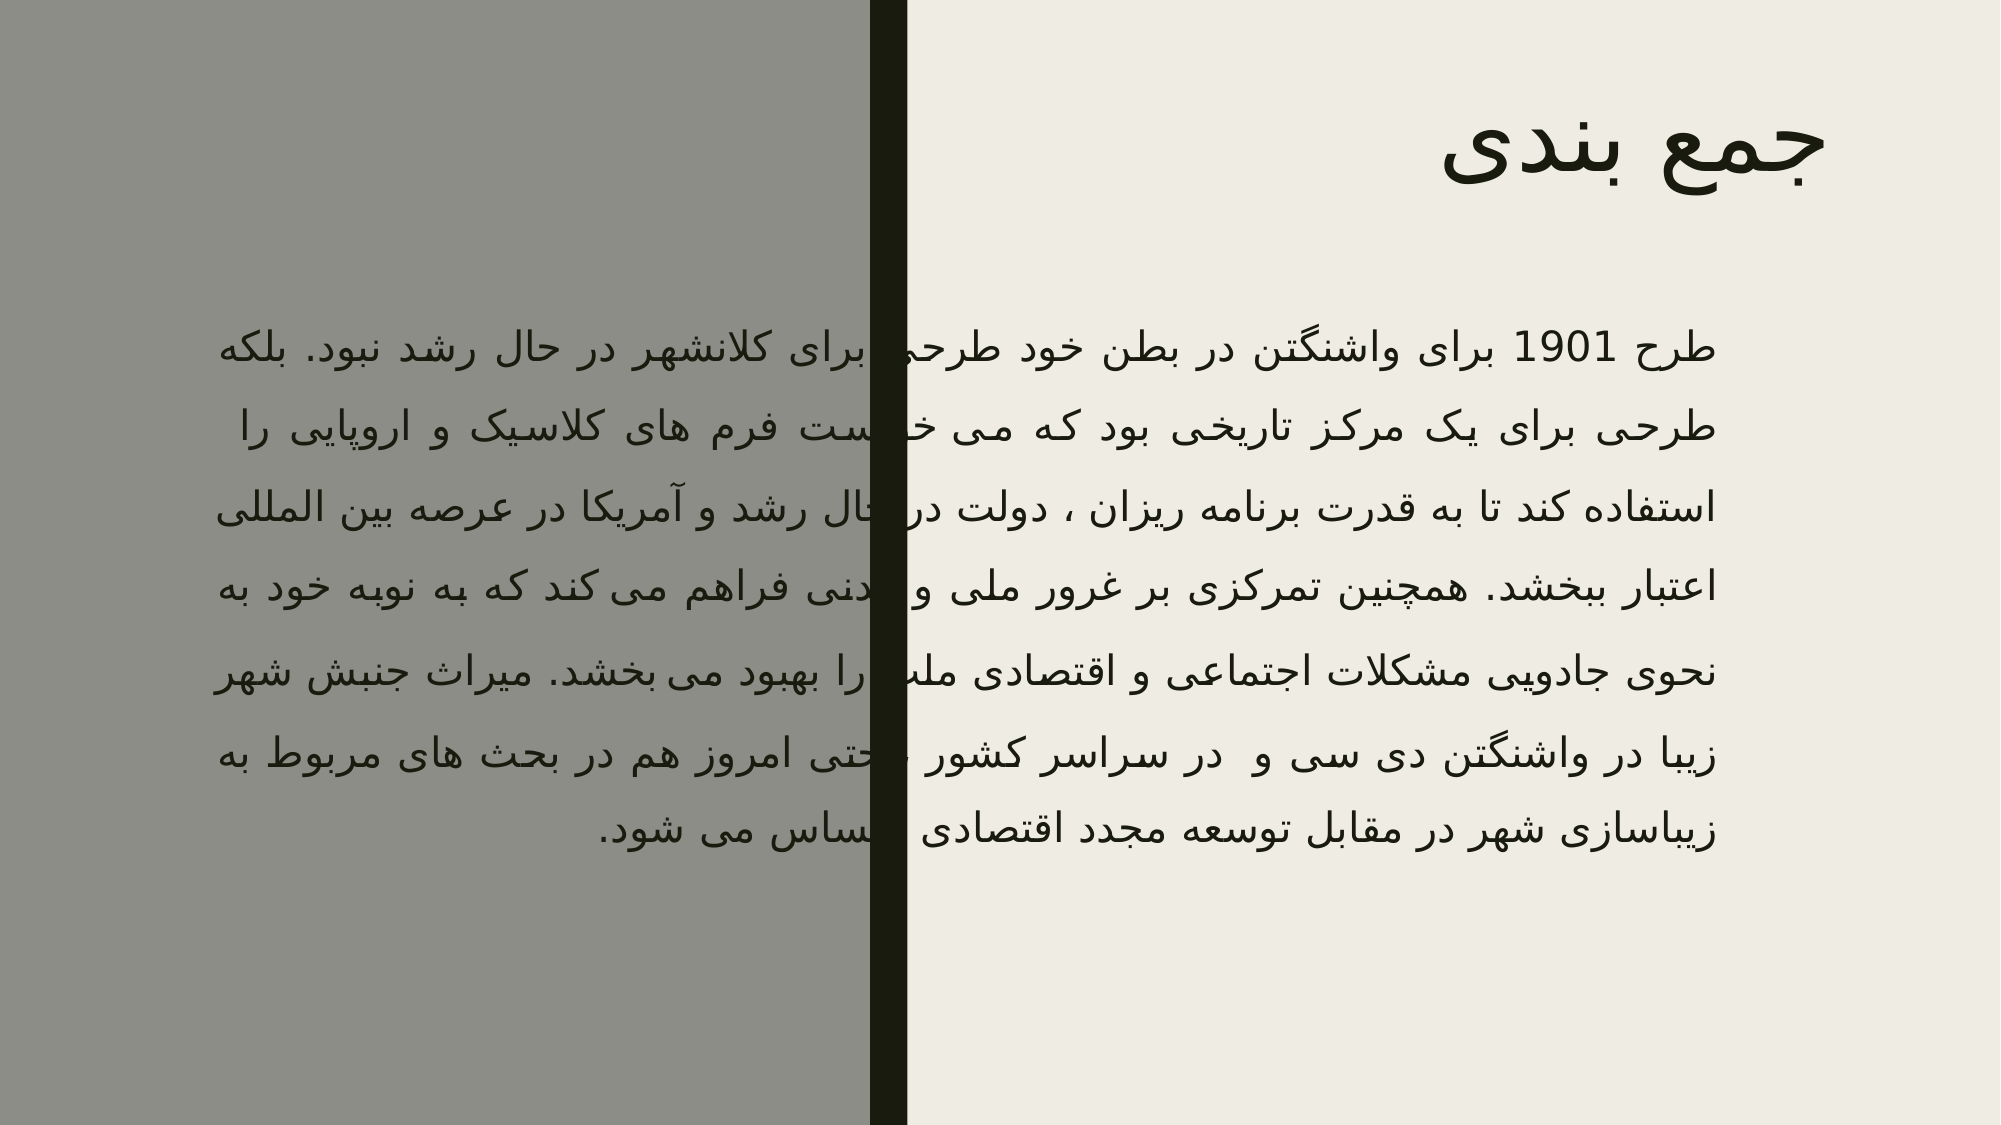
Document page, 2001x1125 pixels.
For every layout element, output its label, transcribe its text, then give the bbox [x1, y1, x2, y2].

list طرح 1901 برای واشنگتن در بطن خود طرحی برای کلانشهر در حال رشد نبود. بلکه طرحی برای یک مرکز تاریخی بود که می خواست فرم های کلاسیک و اروپایی را استفاده کند تا به قدرت برنامه ریزان ، دولت در حال رشد و آمریکا در عرصه بین المللی اعتبار ببخشد. همچنین تمرکزی بر غرور ملی و مدنی فراهم می کند که به نوبه خود به نحوی جادویی مشکلات اجتماعی و اقتصادی ملت را بهبود می بخشد. میراث جنبش شهر زیبا در واشنگتن دی سی و در سراسر کشور ، حتی امروز هم در بحث های مربوط به زیباسازی شهر در مقابل توسعه مجدد اقتصادی احساس می شود. [200, 287, 1733, 988]
title جمع بندی [1214, 83, 1848, 438]
